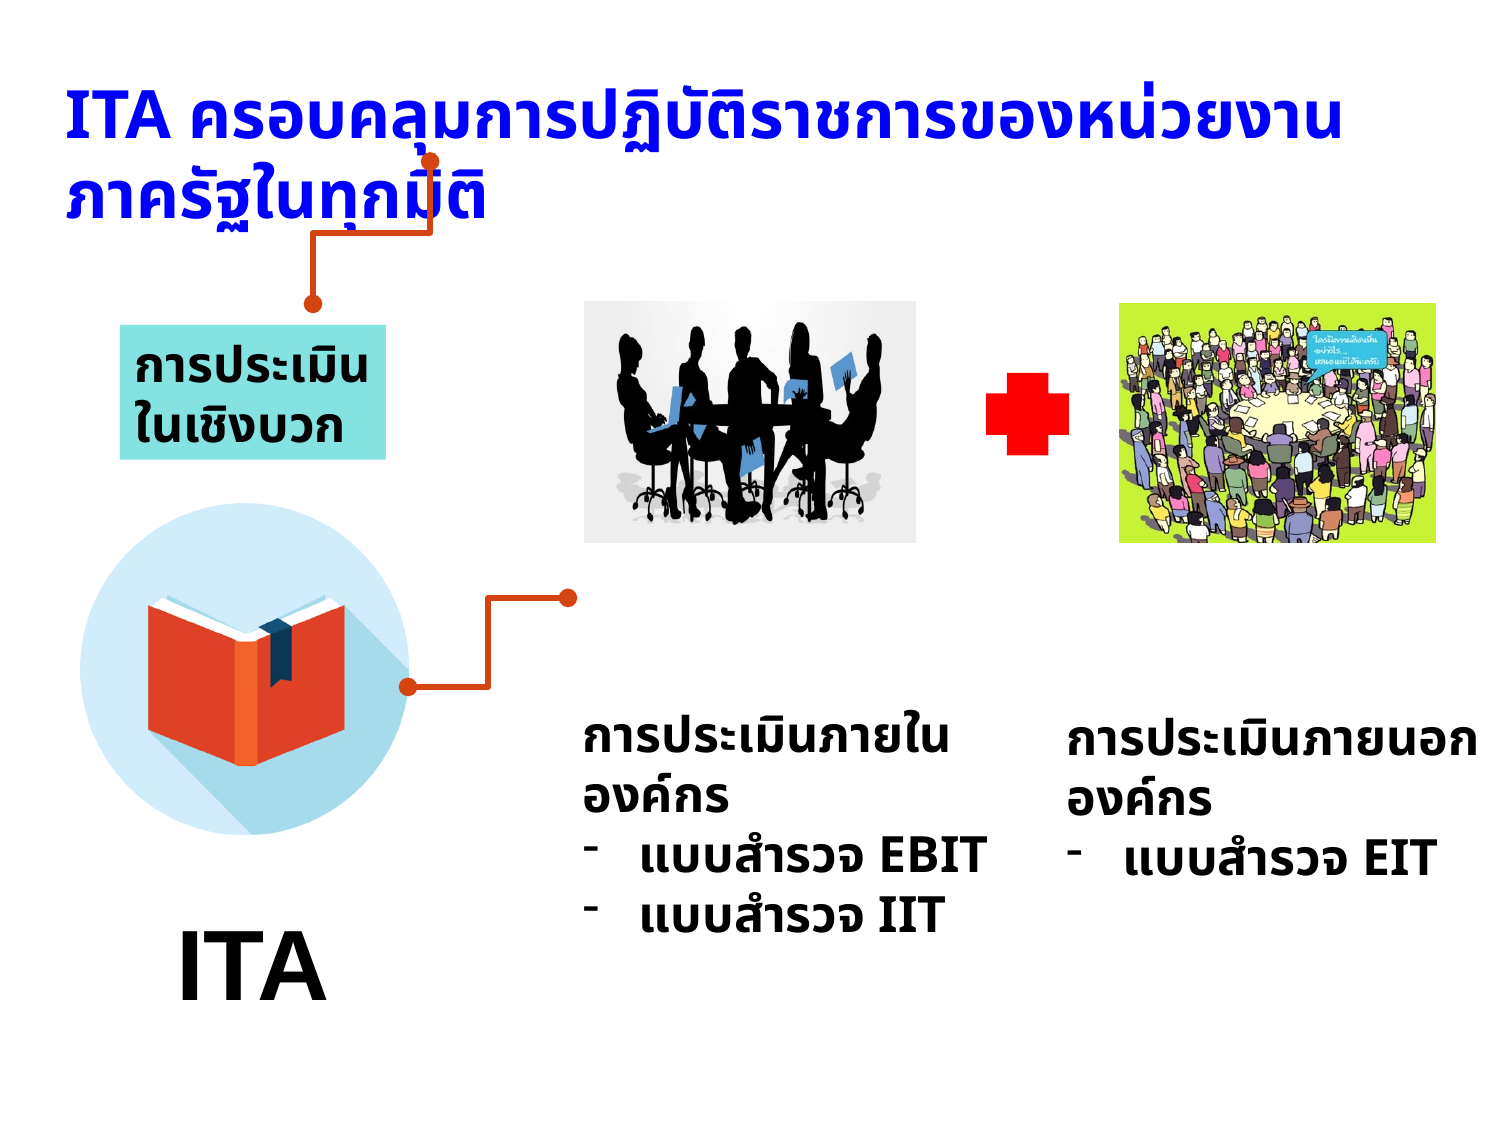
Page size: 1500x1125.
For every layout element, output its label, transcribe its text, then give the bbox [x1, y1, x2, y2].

text_box [984, 371, 1071, 458]
text_box ITA [159, 892, 347, 1028]
picture [1118, 303, 1436, 544]
text_box การประเมินภายนอกองค์กร แบบสำรวจ EIT [1051, 698, 1500, 893]
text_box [299, 173, 444, 292]
text_box การประเมิน ในเชิงบวก [119, 324, 386, 460]
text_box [407, 597, 569, 688]
text_box การประเมินภายในองค์กร แบบสำรวจ EBIT แบบสำรวจ IIT [567, 694, 1008, 950]
picture [79, 503, 409, 836]
picture [584, 301, 916, 544]
text_box ITA ครอบคลุมการปฏิบัติราชการของหน่วยงานภาครัฐในทุกมิติ [50, 64, 1449, 239]
